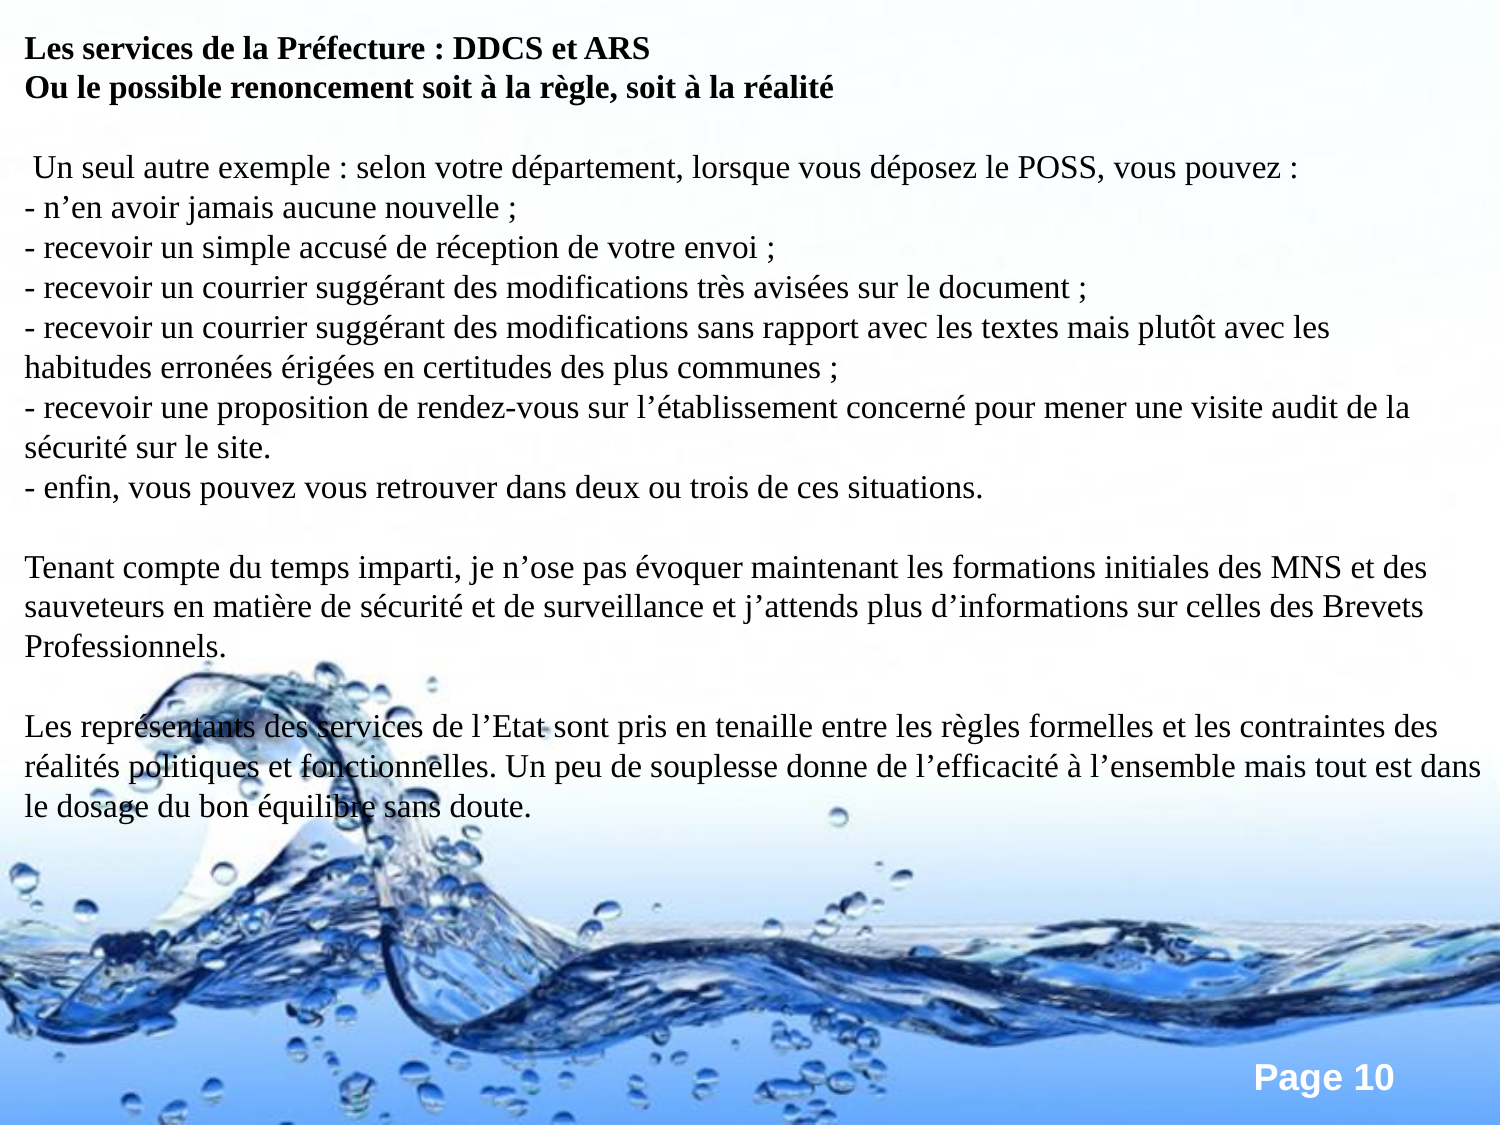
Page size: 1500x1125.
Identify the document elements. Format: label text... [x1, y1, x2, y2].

text_box Les services de la Préfecture : DDCS et ARS Ou le possible renoncement soit à la règle, soit à la réalité Un seul autre exemple : selon votre département, lorsque vous déposez le POSS, vous pouvez : - n’en avoir jamais aucune nouvelle ; - recevoir un simple accusé de réception de votre envoi ; - recevoir un courrier suggérant des modifications très avisées sur le document ; - recevoir un courrier suggérant des modifications sans rapport avec les textes mais plutôt avec les habitudes erronées érigées en certitudes des plus communes ; - recevoir une proposition de rendez-vous sur l’établissement concerné pour mener une visite audit de la sécurité sur le site. - enfin, vous pouvez vous retrouver dans deux ou trois de ces situations. Tenant compte du temps imparti, je n’ose pas évoquer maintenant les formations initiales des MNS et des sauveteurs en matière de sécurité et de surveillance et j’attends plus d’informations sur celles des Brevets Professionnels. Les représentants des services de l’Etat sont pris en tenaille entre les règles formelles et les contraintes des réalités politiques et fonctionnelles. Un peu de souplesse donne de l’efficacité à l’ensemble mais tout est dans le dosage du bon équilibre sans doute. [9, 18, 1500, 872]
picture [0, 0, 1500, 1125]
